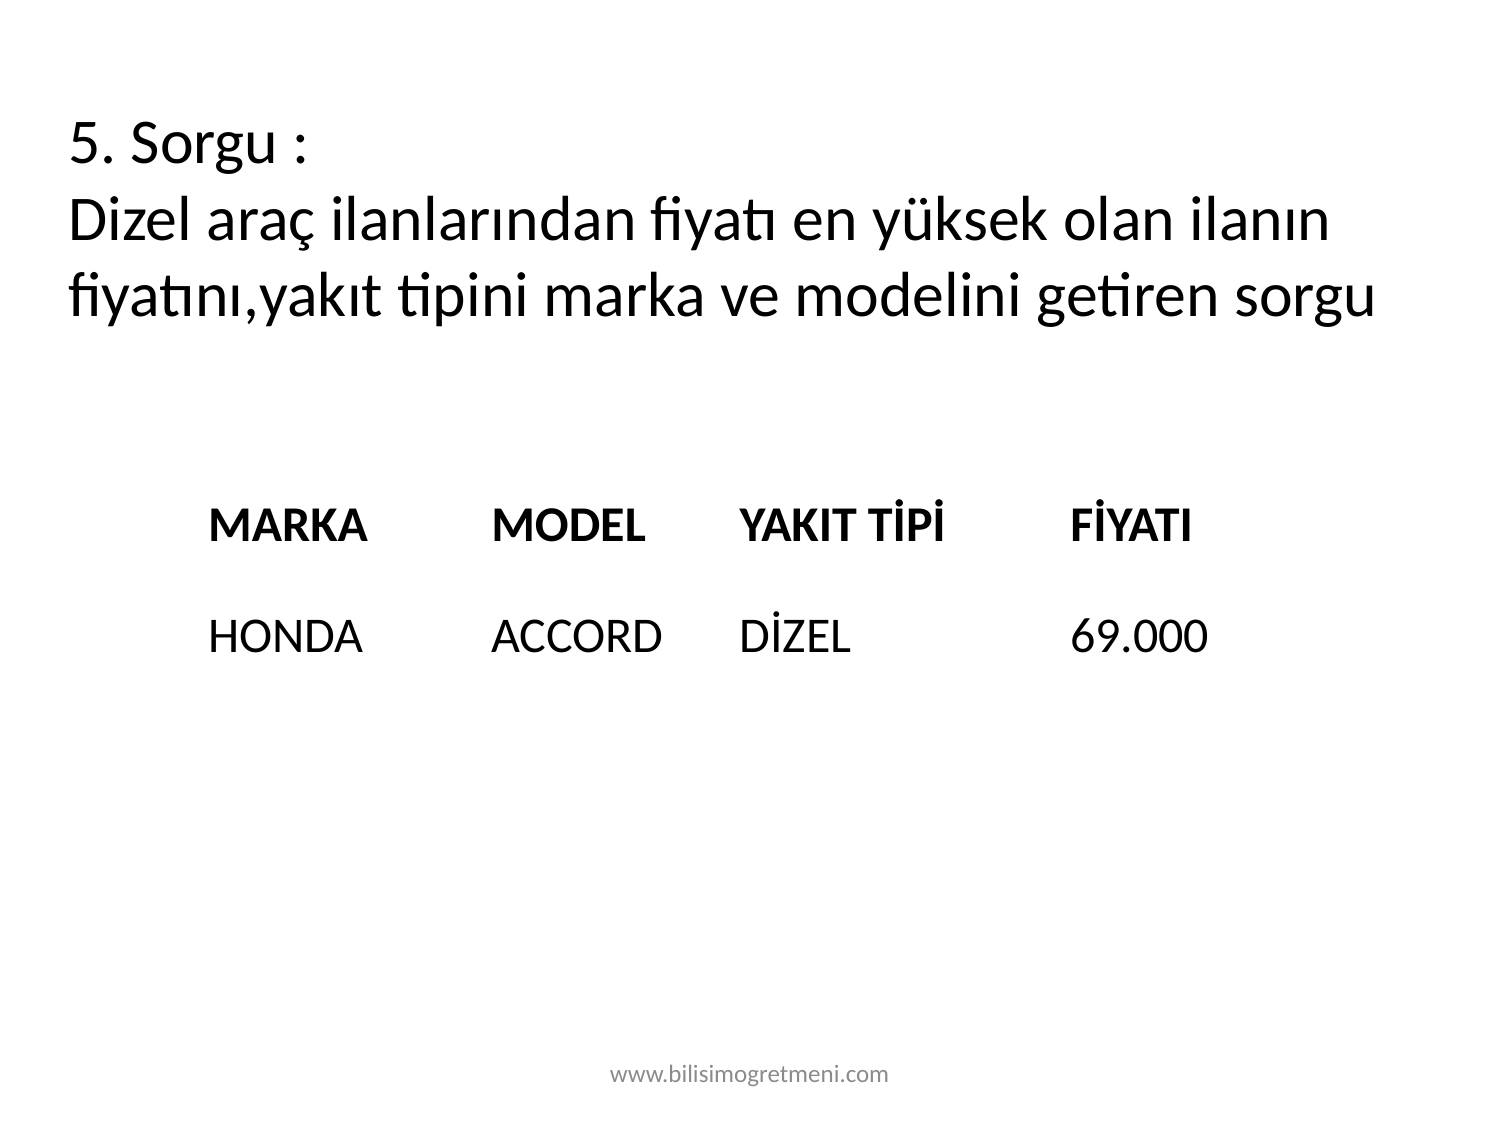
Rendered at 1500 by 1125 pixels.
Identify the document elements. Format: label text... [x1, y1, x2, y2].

table_cell ACCORD [490, 554, 738, 665]
table_header FİYATI [1069, 444, 1234, 554]
table_cell HONDA [207, 554, 490, 665]
table_header MODEL [490, 444, 738, 554]
table_header MARKA [207, 444, 490, 554]
title 5. Sorgu : Dizel araç ilanlarından fiyatı en yüksek olan ilanın fiyatını,yakıt tipini marka ve modelini getiren sorgu [53, 54, 1404, 375]
footer www.bilisimogretmeni.com [512, 1042, 988, 1103]
table_cell DİZEL [738, 554, 1069, 665]
table_cell 69.000 [1069, 554, 1234, 665]
table_header YAKIT TİPİ [738, 444, 1069, 554]
